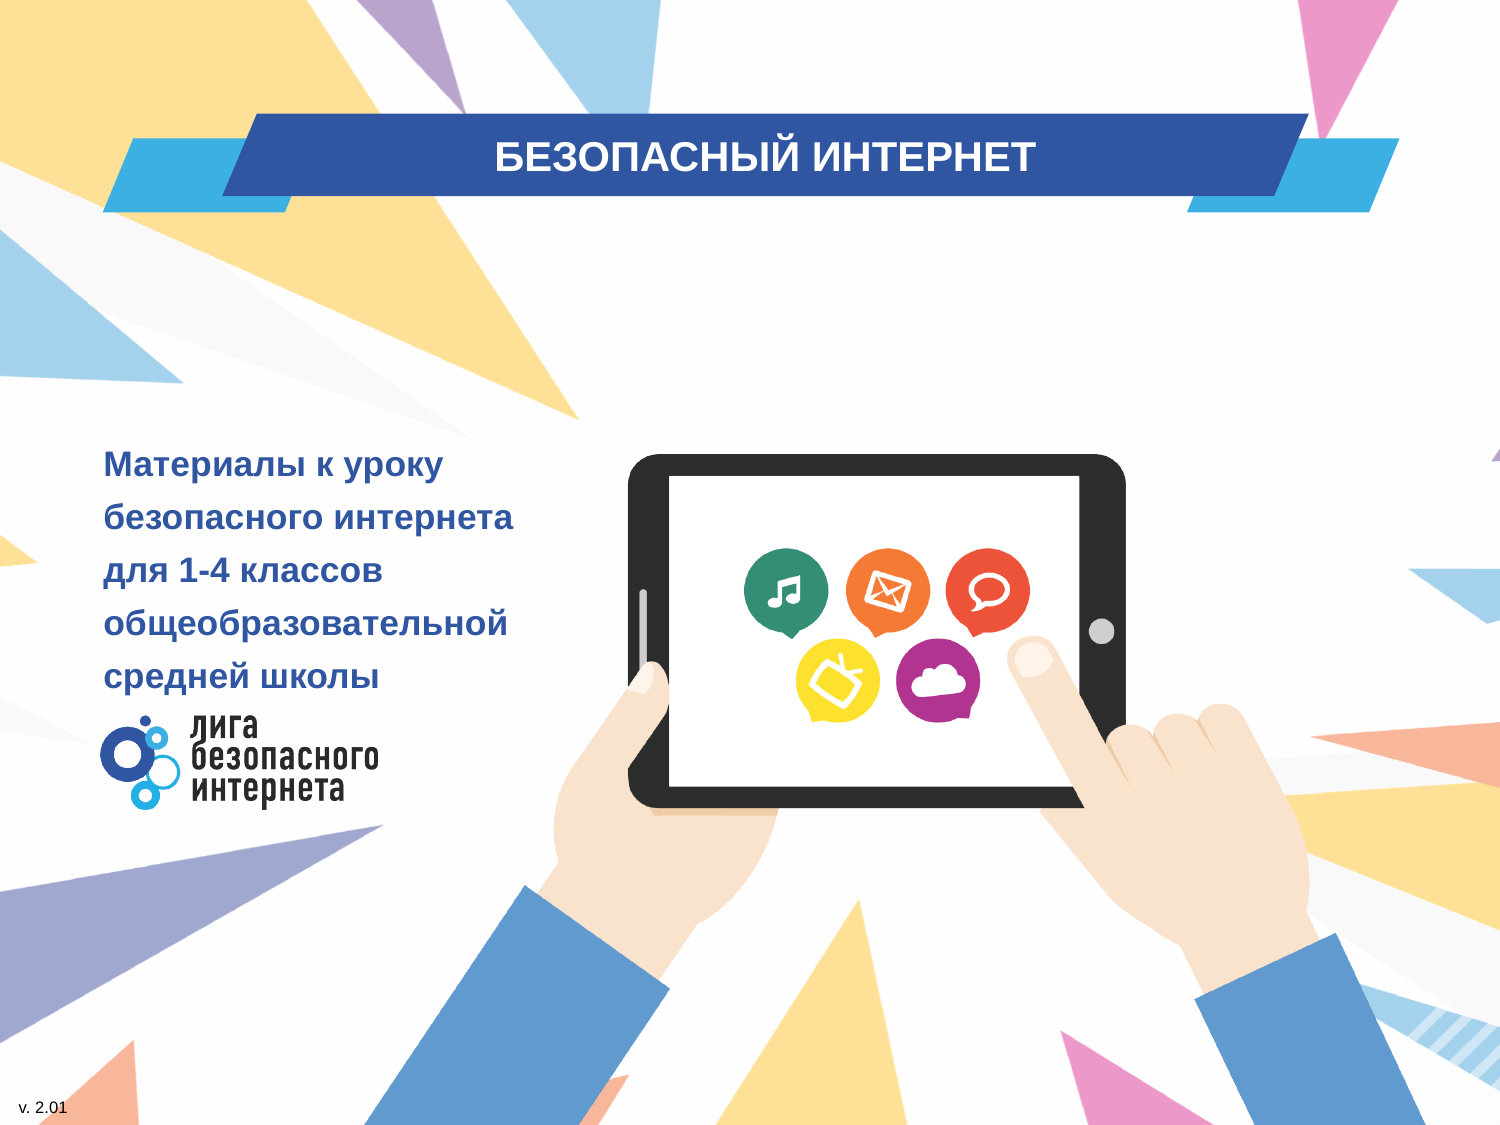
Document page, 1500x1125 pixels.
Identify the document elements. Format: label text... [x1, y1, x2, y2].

text_box v. 2.01 [0, 1049, 136, 1124]
picture [0, 0, 1500, 1125]
text_box Материалы к уроку безопасного интернета для 1-4 классов общеобразовательной средней школы [88, 422, 550, 749]
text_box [102, 113, 1400, 213]
